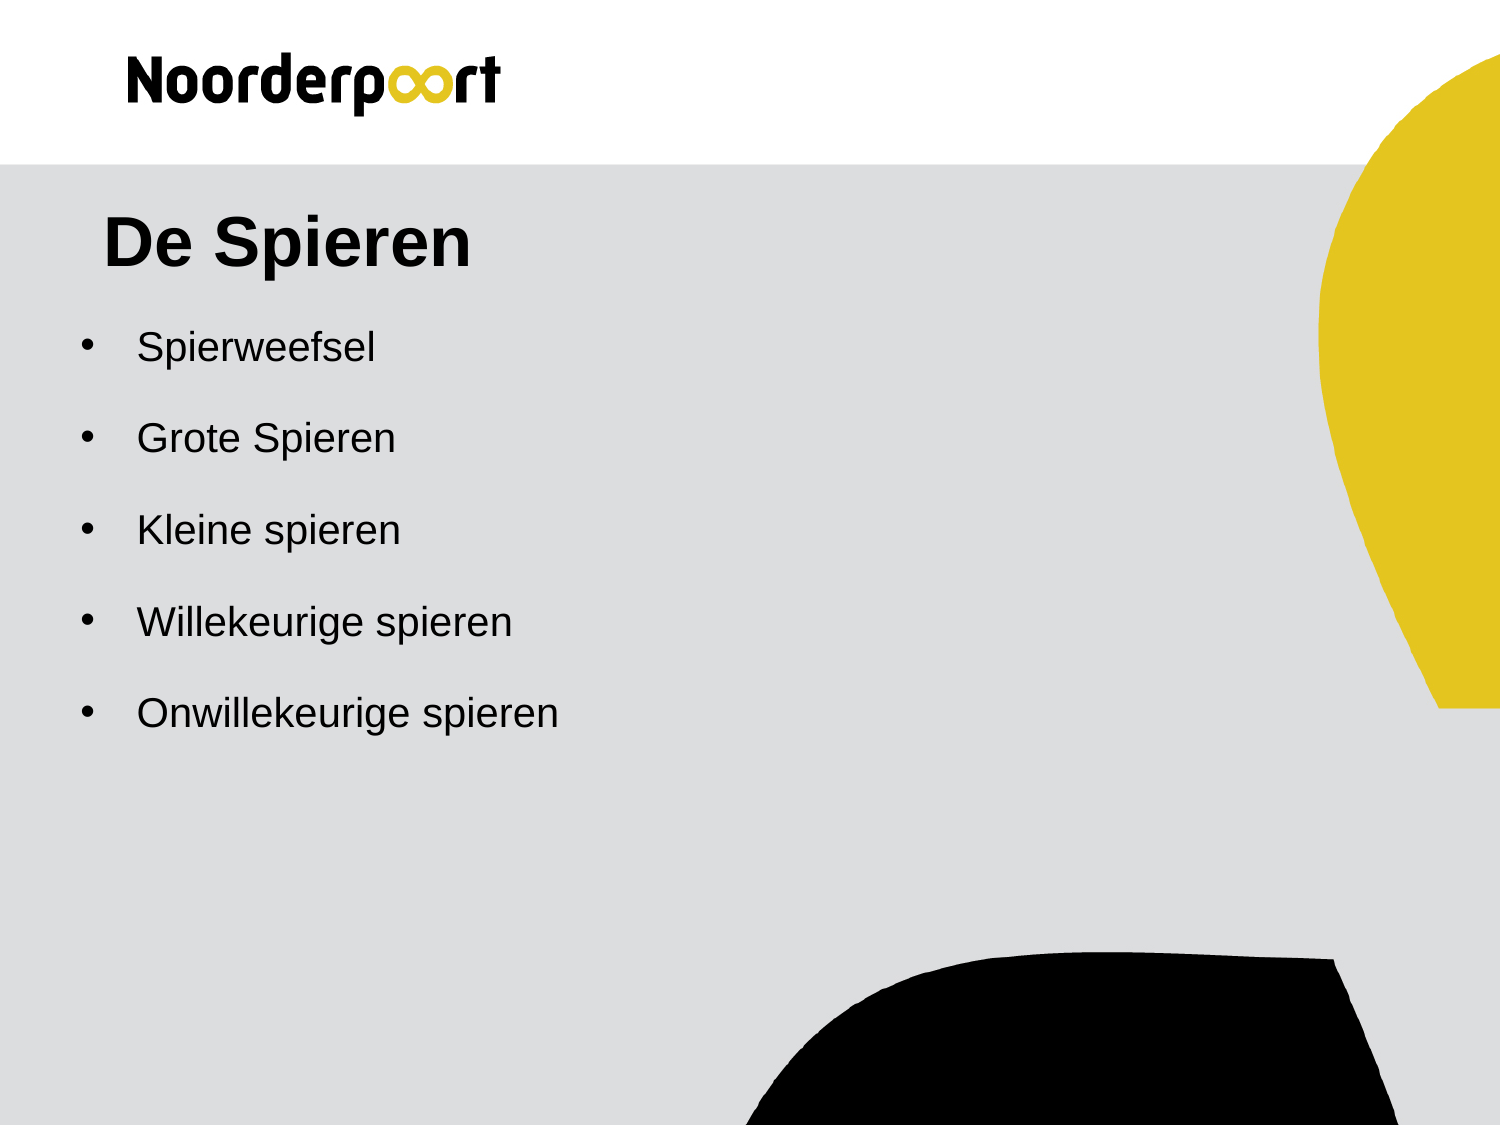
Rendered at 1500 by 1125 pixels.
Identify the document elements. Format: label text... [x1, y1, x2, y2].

title De Spieren [88, 184, 1272, 291]
picture [0, 0, 1500, 1125]
list Spierweefsel Grote Spieren Kleine spieren Willekeurige spieren Onwillekeurige spieren [65, 316, 1384, 1032]
